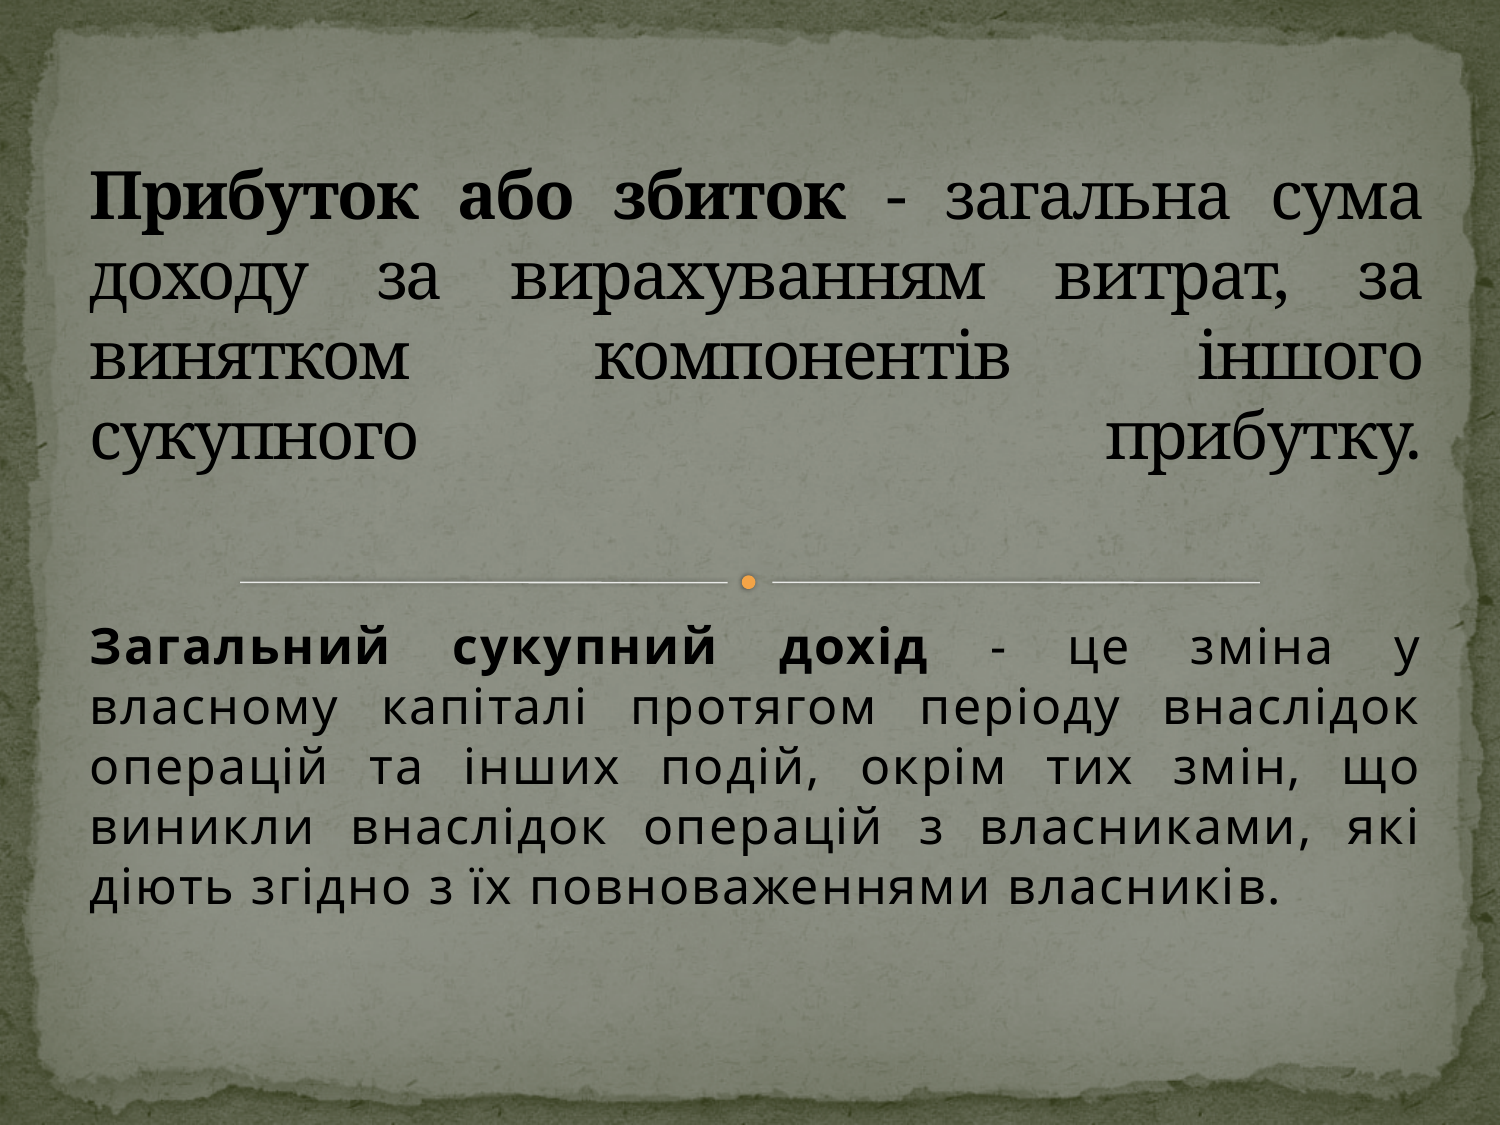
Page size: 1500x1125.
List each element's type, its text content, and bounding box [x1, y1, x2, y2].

title Прибуток або збиток - загальна сума доходу за вирахуванням витрат, за винятком компонентів іншого сукупного прибутку. [74, 235, 1438, 561]
subtitle Загальний сукупний дохід - це зміна у власному капіталі протягом періоду внаслідок операцій та інших подій, окрім тих змін, що виникли внаслідок операцій з власниками, які діють згідно з їх повноваженнями власників. [75, 606, 1438, 917]
